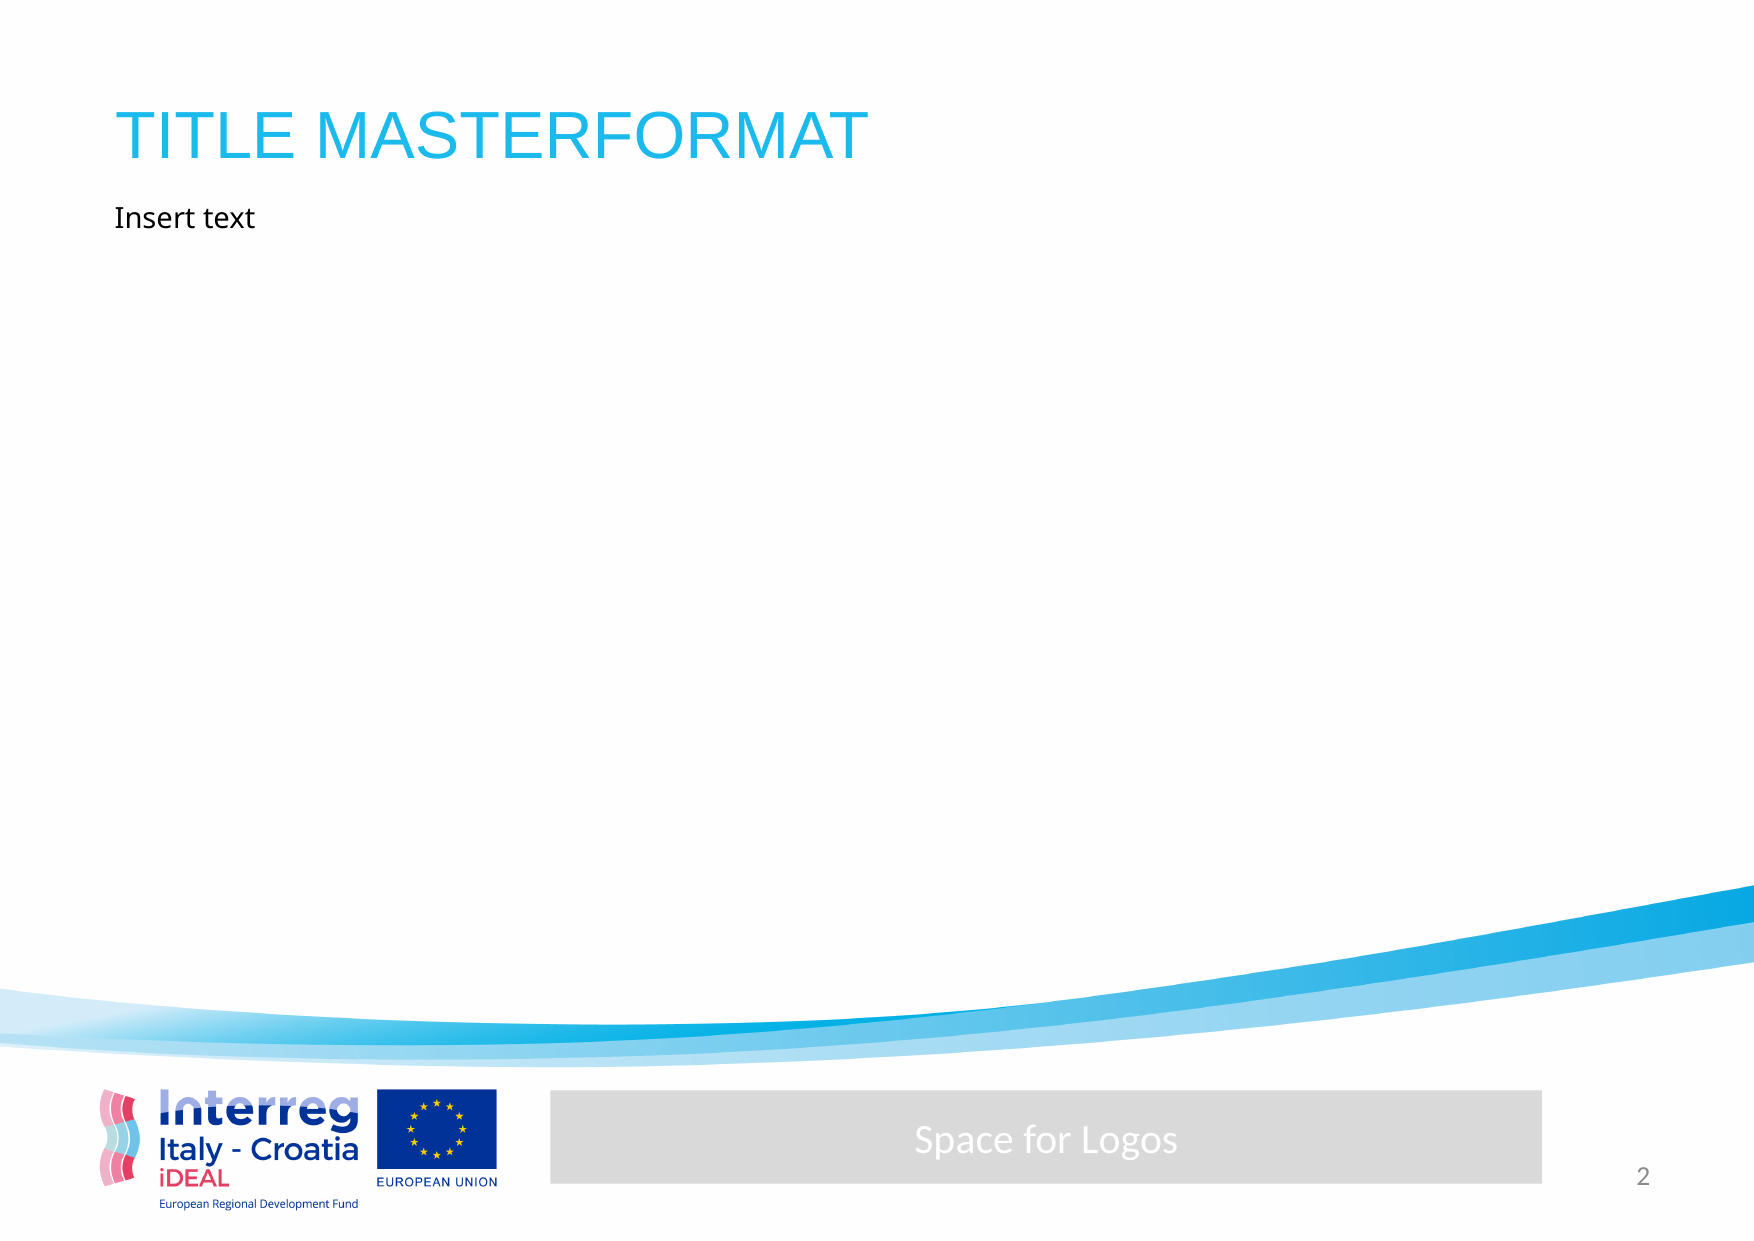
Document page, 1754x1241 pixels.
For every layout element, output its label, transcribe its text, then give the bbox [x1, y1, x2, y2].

text_box Insert text [99, 191, 1658, 851]
slide_number 2 [1607, 1141, 1666, 1208]
text_box Space for Logos [549, 1089, 1543, 1185]
text_box TITLE MASTERFORMAT [97, 83, 1656, 181]
picture [0, 0, 1754, 1241]
